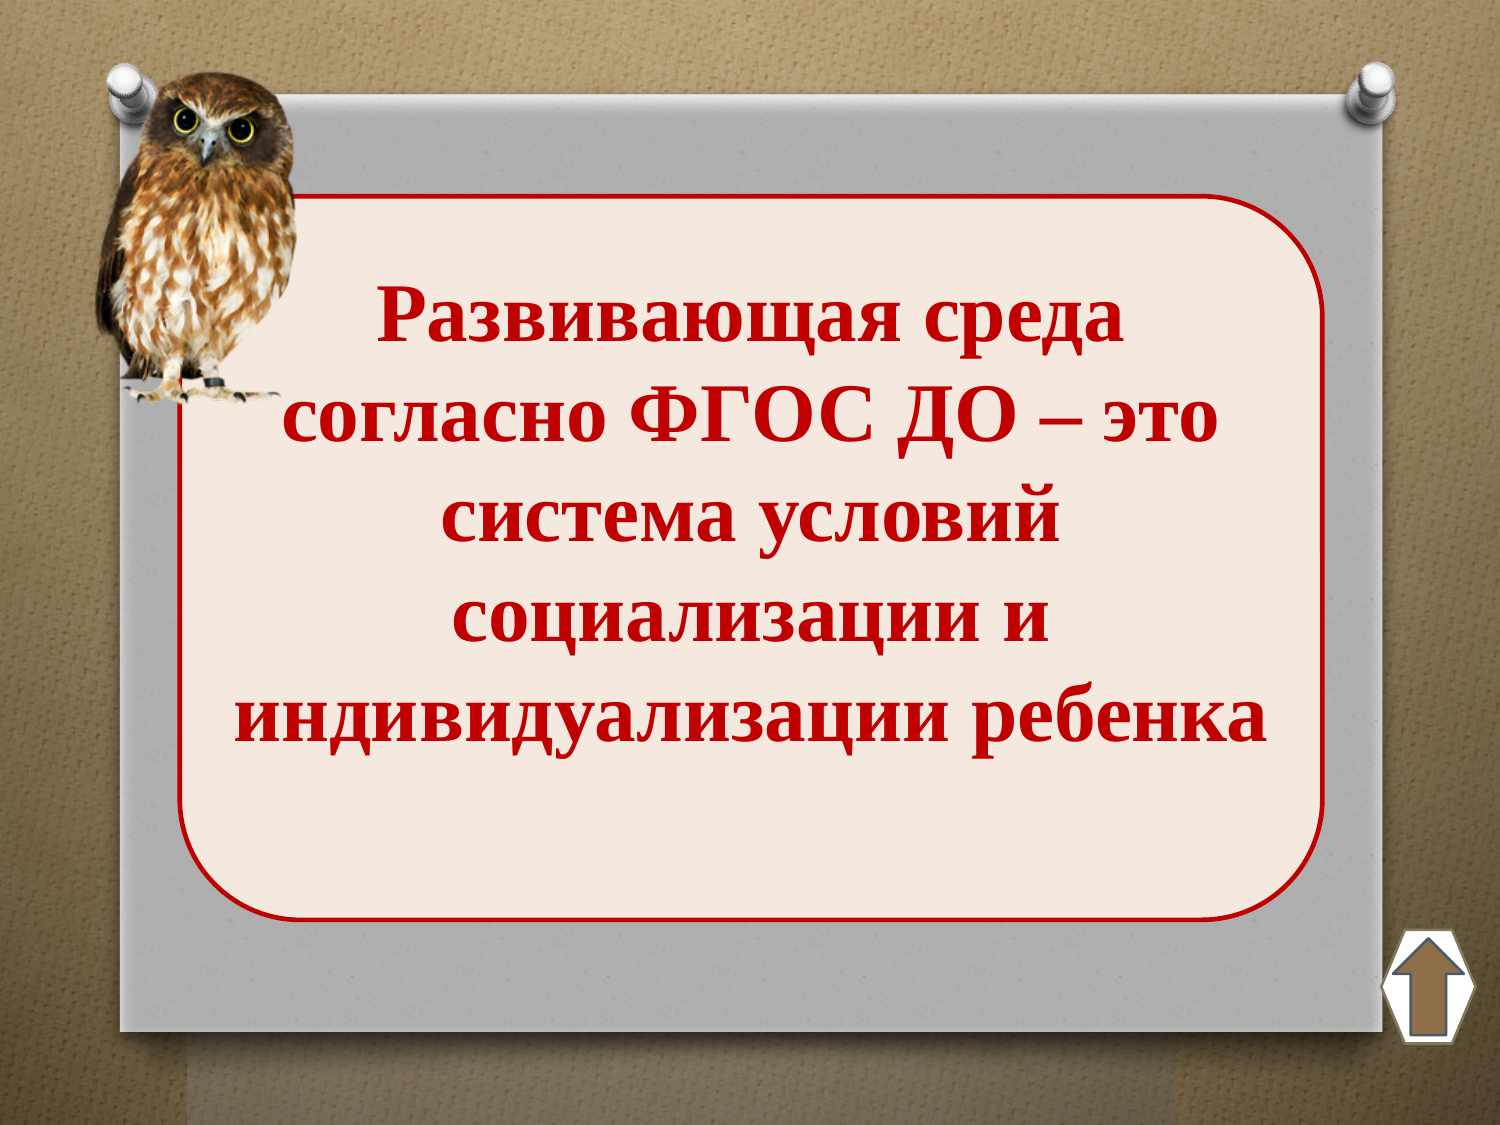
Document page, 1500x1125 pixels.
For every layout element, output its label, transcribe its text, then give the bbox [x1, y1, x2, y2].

picture [0, 29, 417, 459]
text_box [1391, 937, 1466, 1037]
picture [1317, 35, 1439, 156]
text_box Развивающая среда согласно ФГОС ДО – это система условий социализации и индивидуализации ребенка [178, 194, 1324, 922]
text_box [1379, 928, 1477, 1045]
